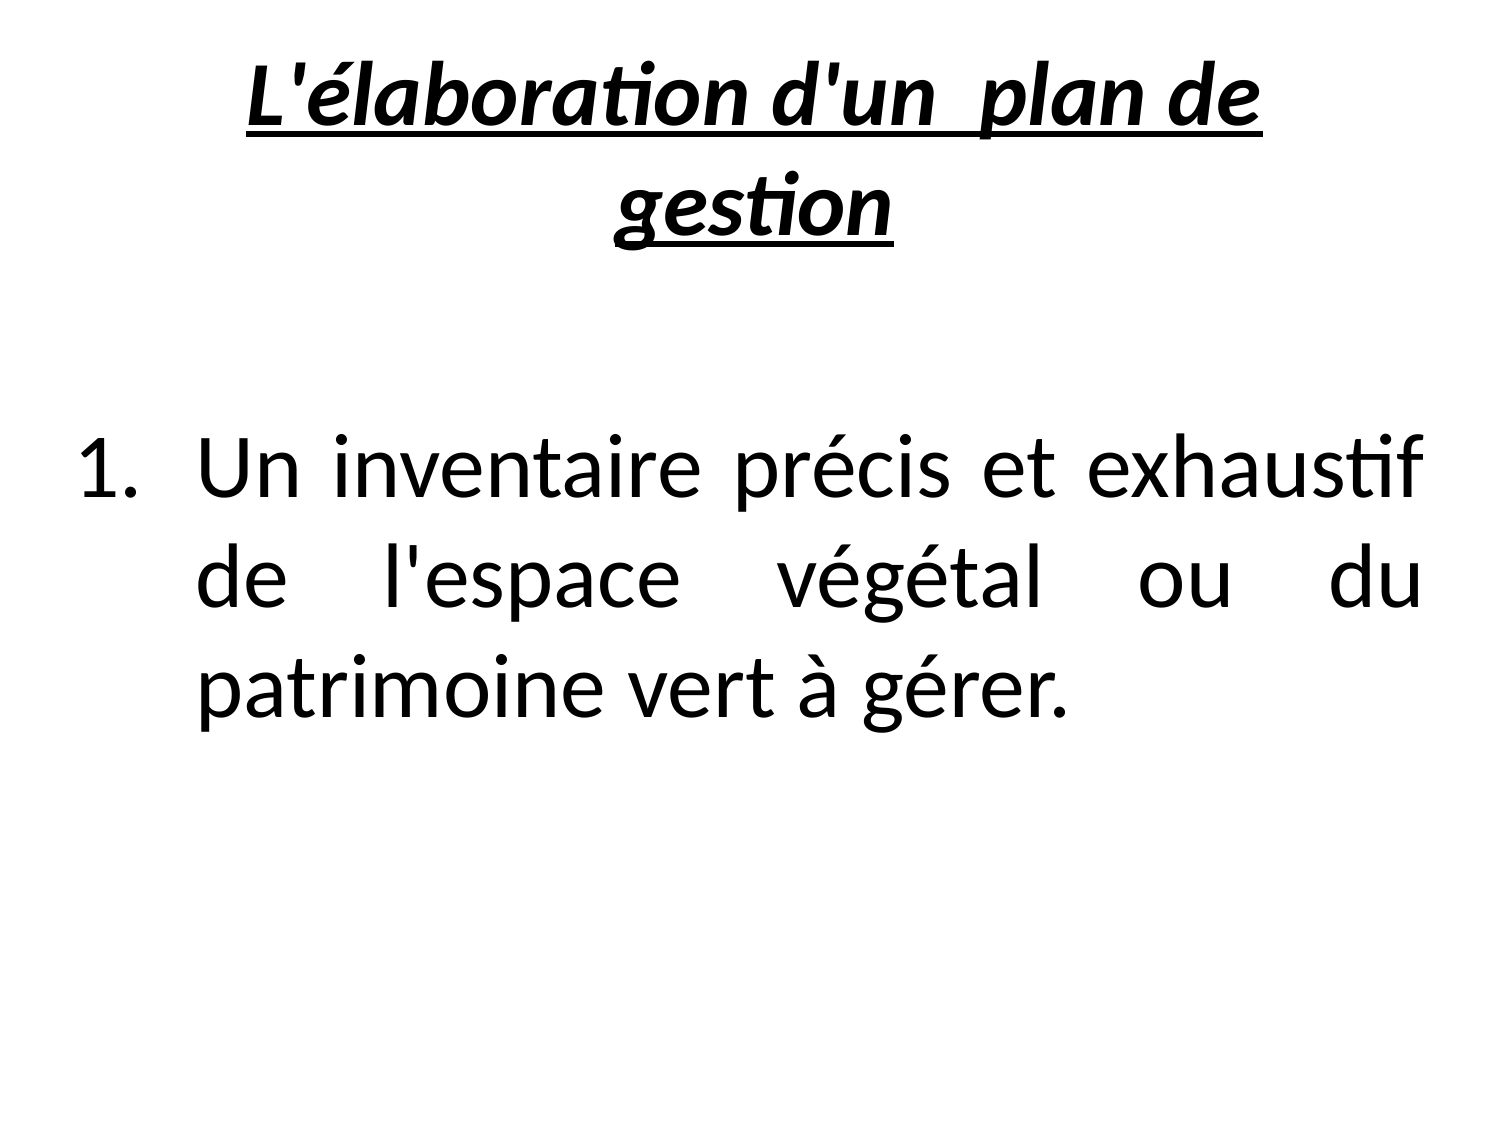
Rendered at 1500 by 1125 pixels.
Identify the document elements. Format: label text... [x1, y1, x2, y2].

title L'élaboration d'un plan de gestion [117, 23, 1393, 265]
subtitle Un inventaire précis et exhaustif de l'espace végétal ou du patrimoine vert à gérer. [58, 398, 1442, 1067]
